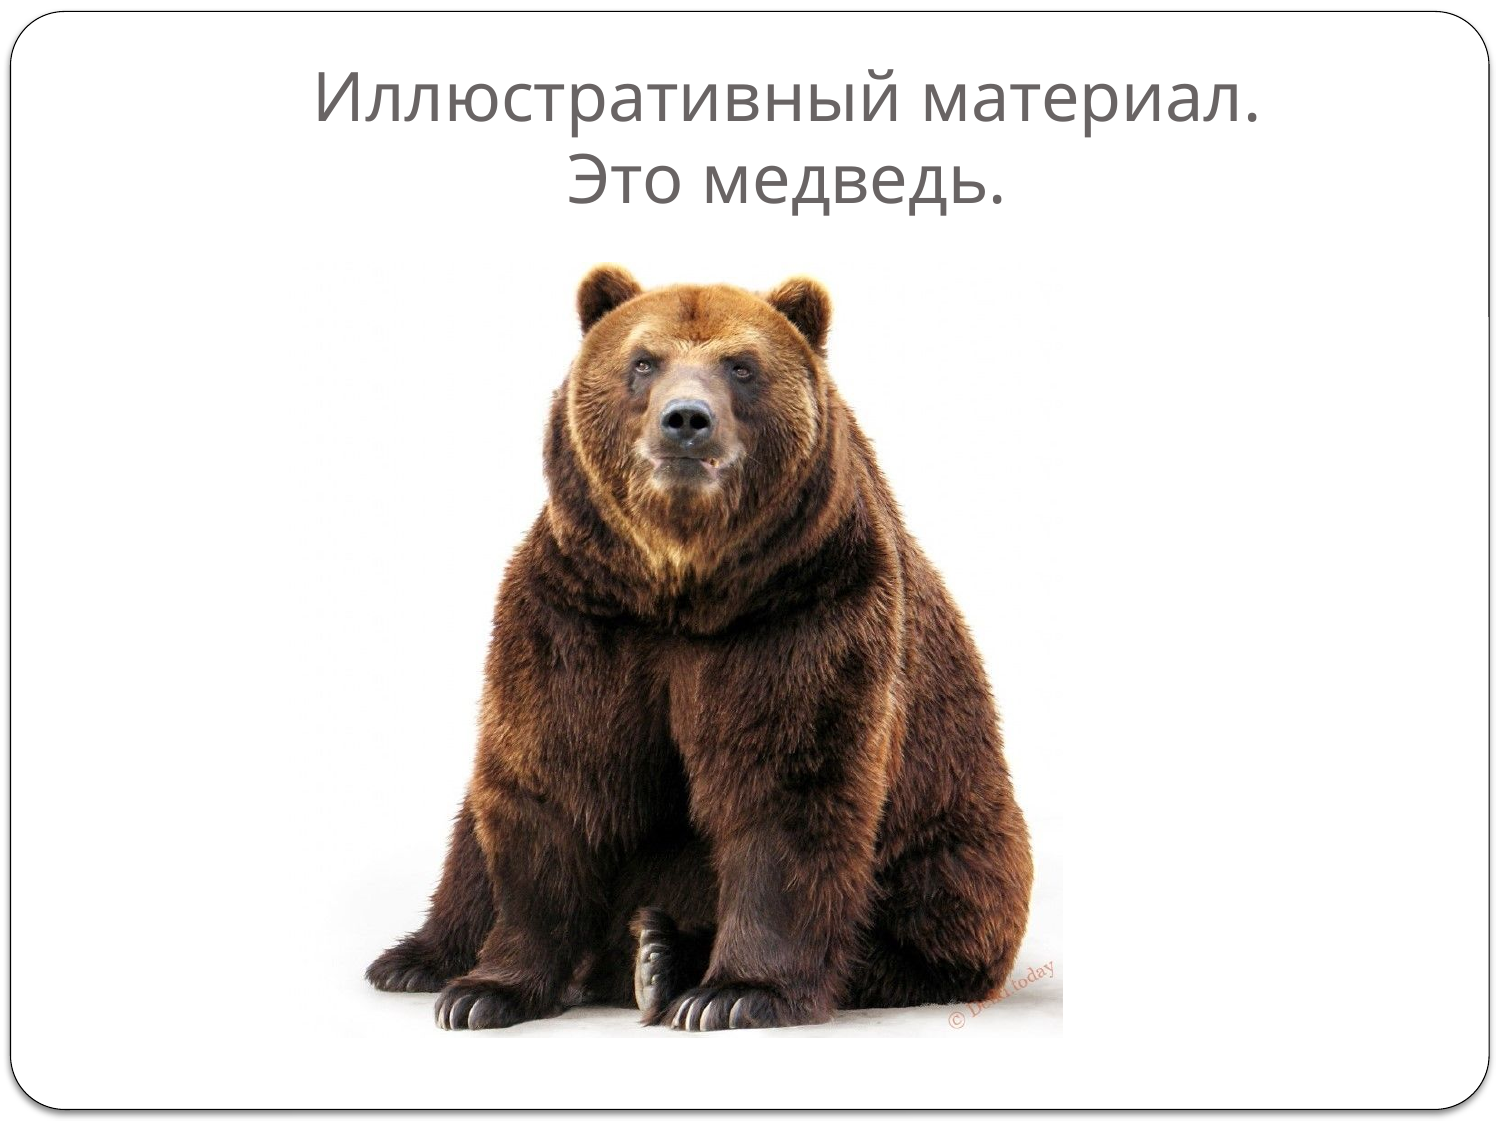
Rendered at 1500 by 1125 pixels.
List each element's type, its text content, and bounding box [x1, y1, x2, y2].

title Иллюстративный материал. Это медведь. [150, 45, 1425, 233]
picture [287, 262, 1063, 1038]
